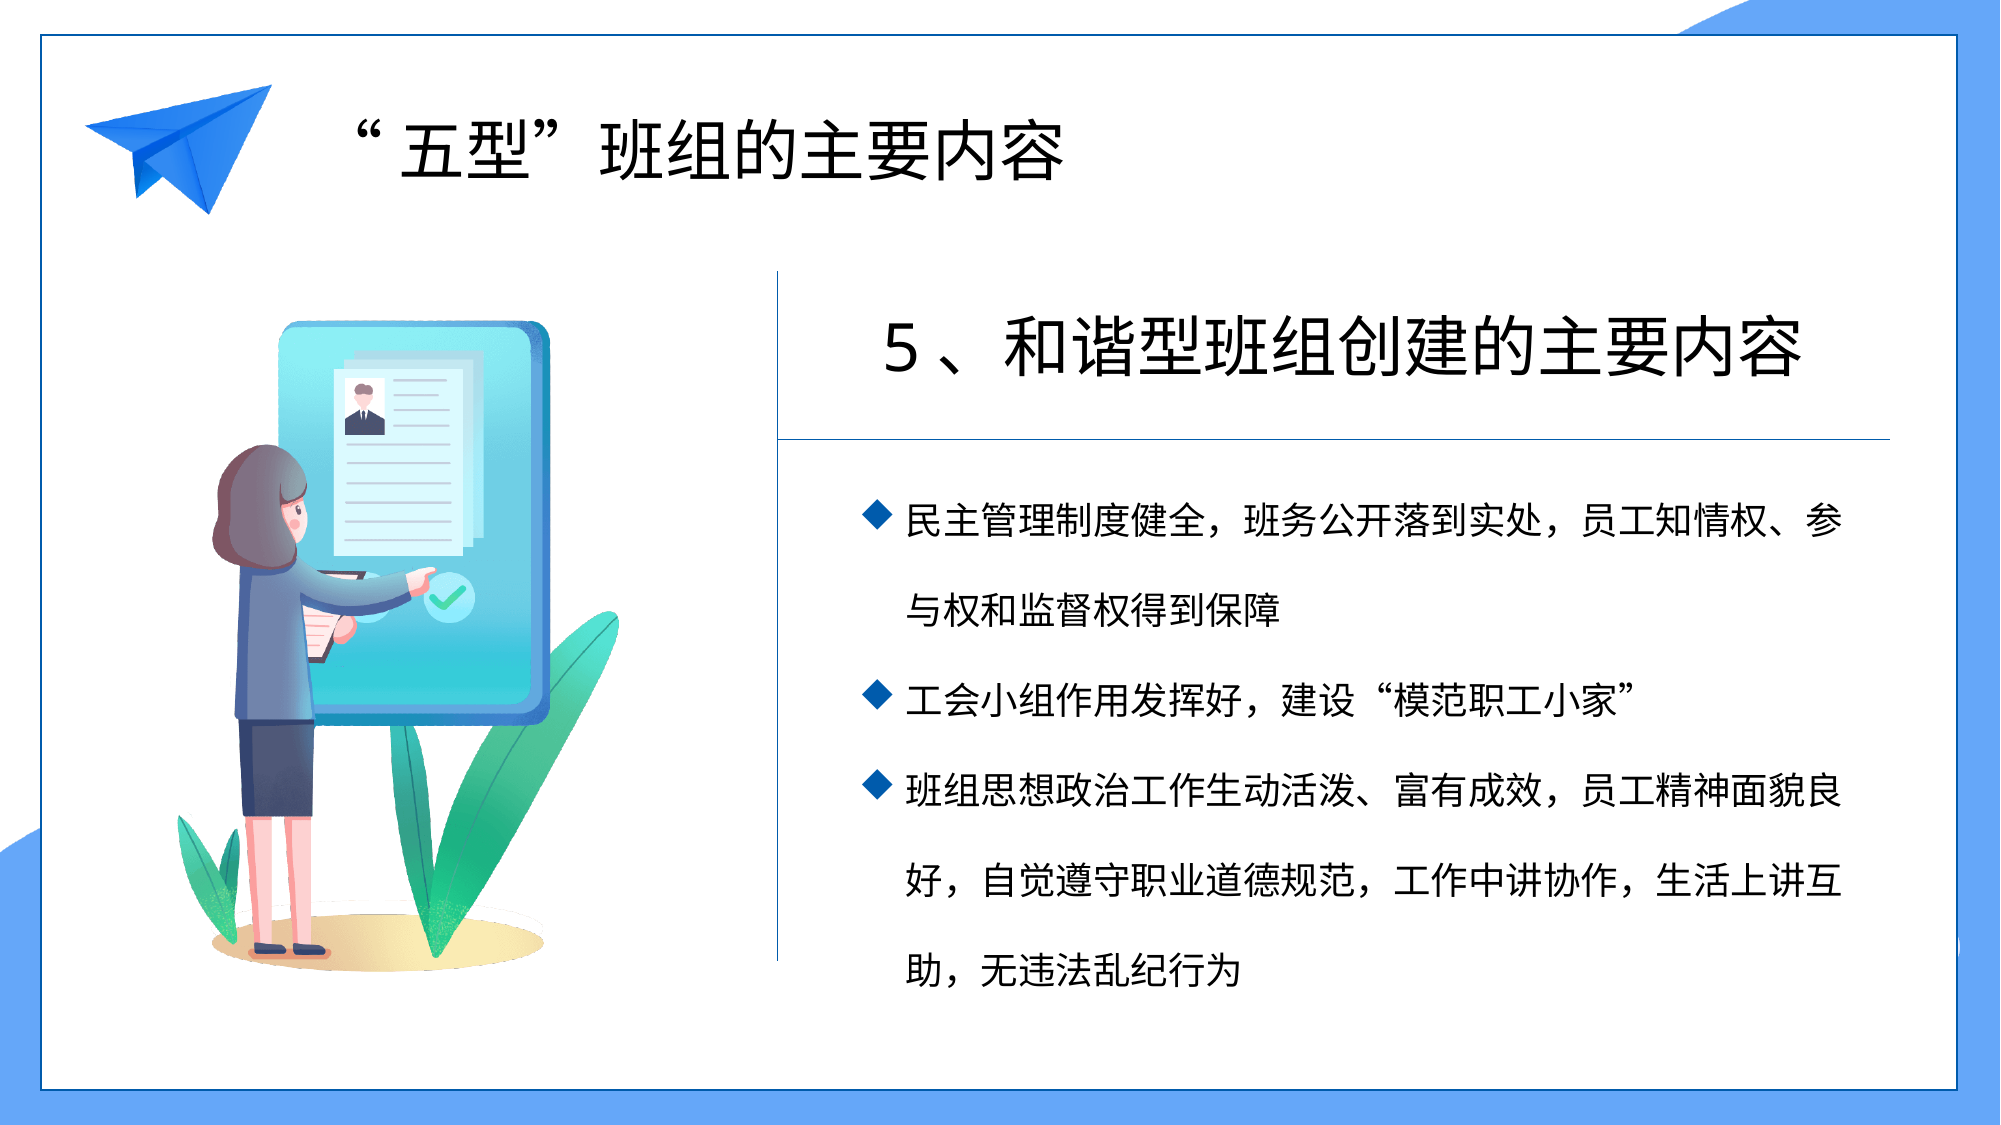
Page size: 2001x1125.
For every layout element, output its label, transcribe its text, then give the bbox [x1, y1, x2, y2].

picture [0, 0, 2000, 1125]
text_box 民主管理制度健全，班务公开落到实处，员工知情权、参与权和监督权得到保障 工会小组作用发挥好，建设“模范职工小家” 班组思想政治工作生动活泼、富有成效，员工精神面貌良好，自觉遵守职业道德规范，工作中讲协作，生活上讲互助，无违法乱纪行为 [843, 444, 1869, 1000]
text_box 5、和谐型班组创建的主要内容 [843, 297, 1844, 393]
